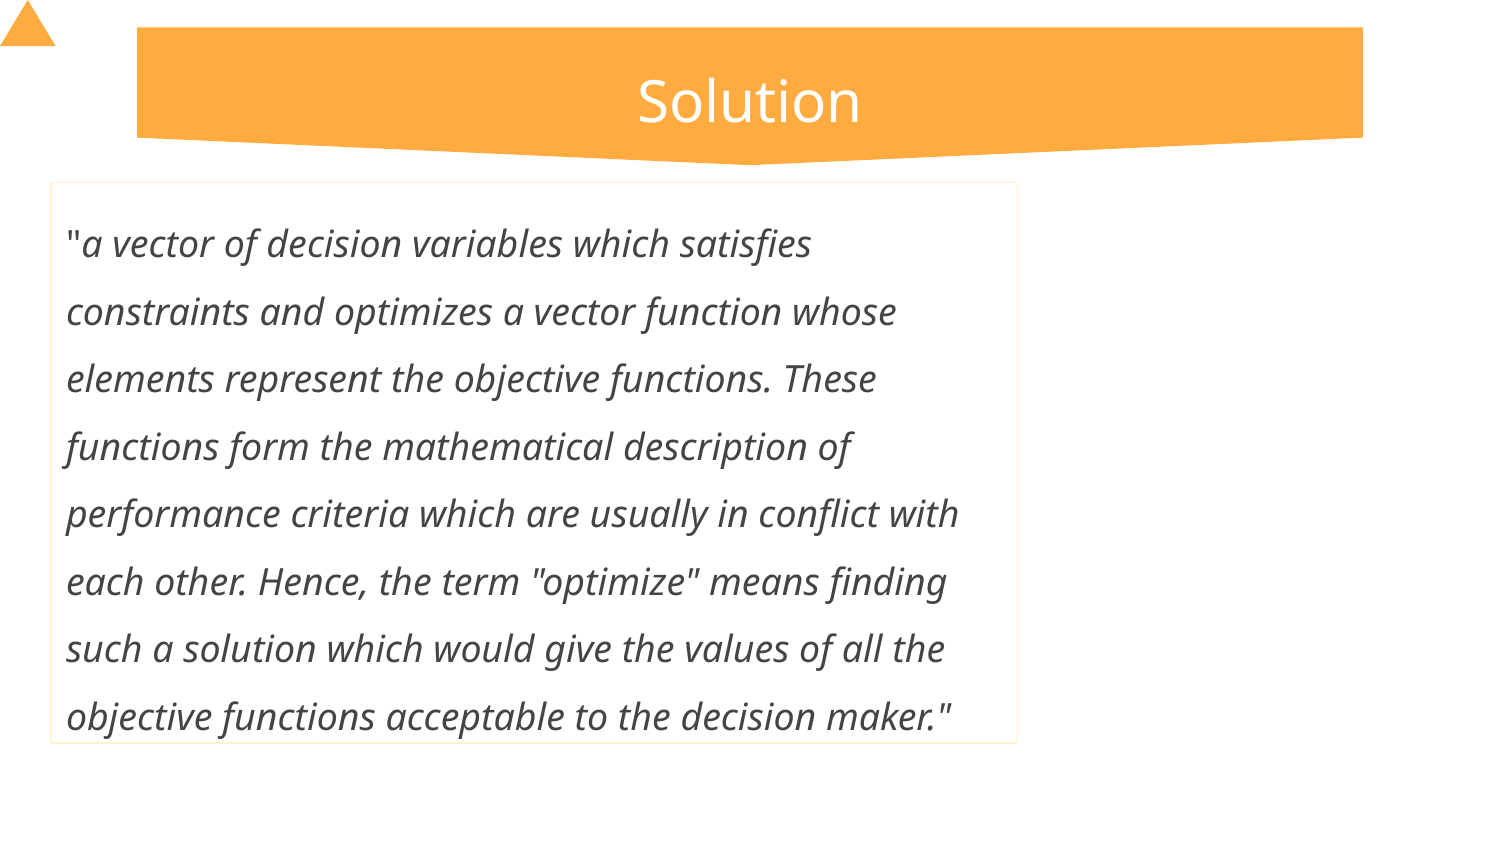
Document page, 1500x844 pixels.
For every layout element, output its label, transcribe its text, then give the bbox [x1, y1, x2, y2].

list "a vector of decision variables which satisfies constraints and optimizes a vector function whose elements represent the objective functions. These functions form the mathematical description of performance criteria which are usually in conflict with each other. Hence, the term "optimize" means finding such a solution which would give the values of all the objective functions acceptable to the decision maker." [51, 182, 1017, 744]
text_box [279, 144, 1221, 166]
text_box [0, 0, 56, 47]
text_box [137, 27, 1363, 49]
title Solution [51, 49, 1449, 144]
